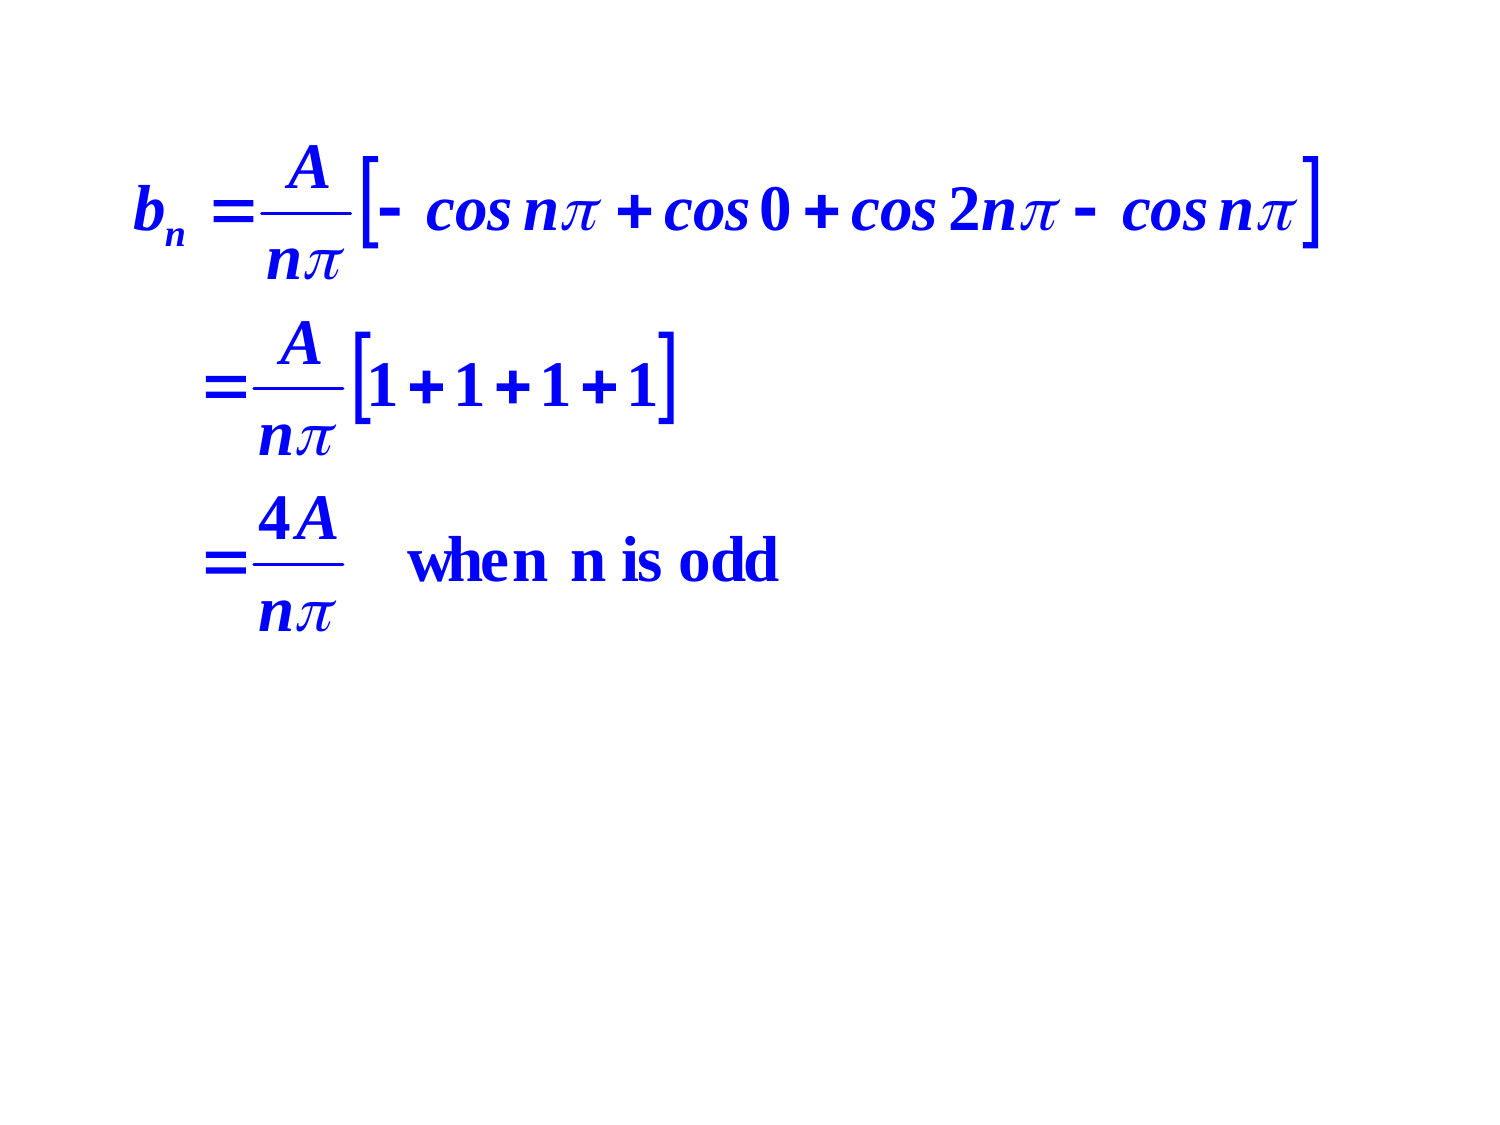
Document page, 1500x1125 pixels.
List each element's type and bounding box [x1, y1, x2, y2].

text_box [124, 124, 1326, 641]
